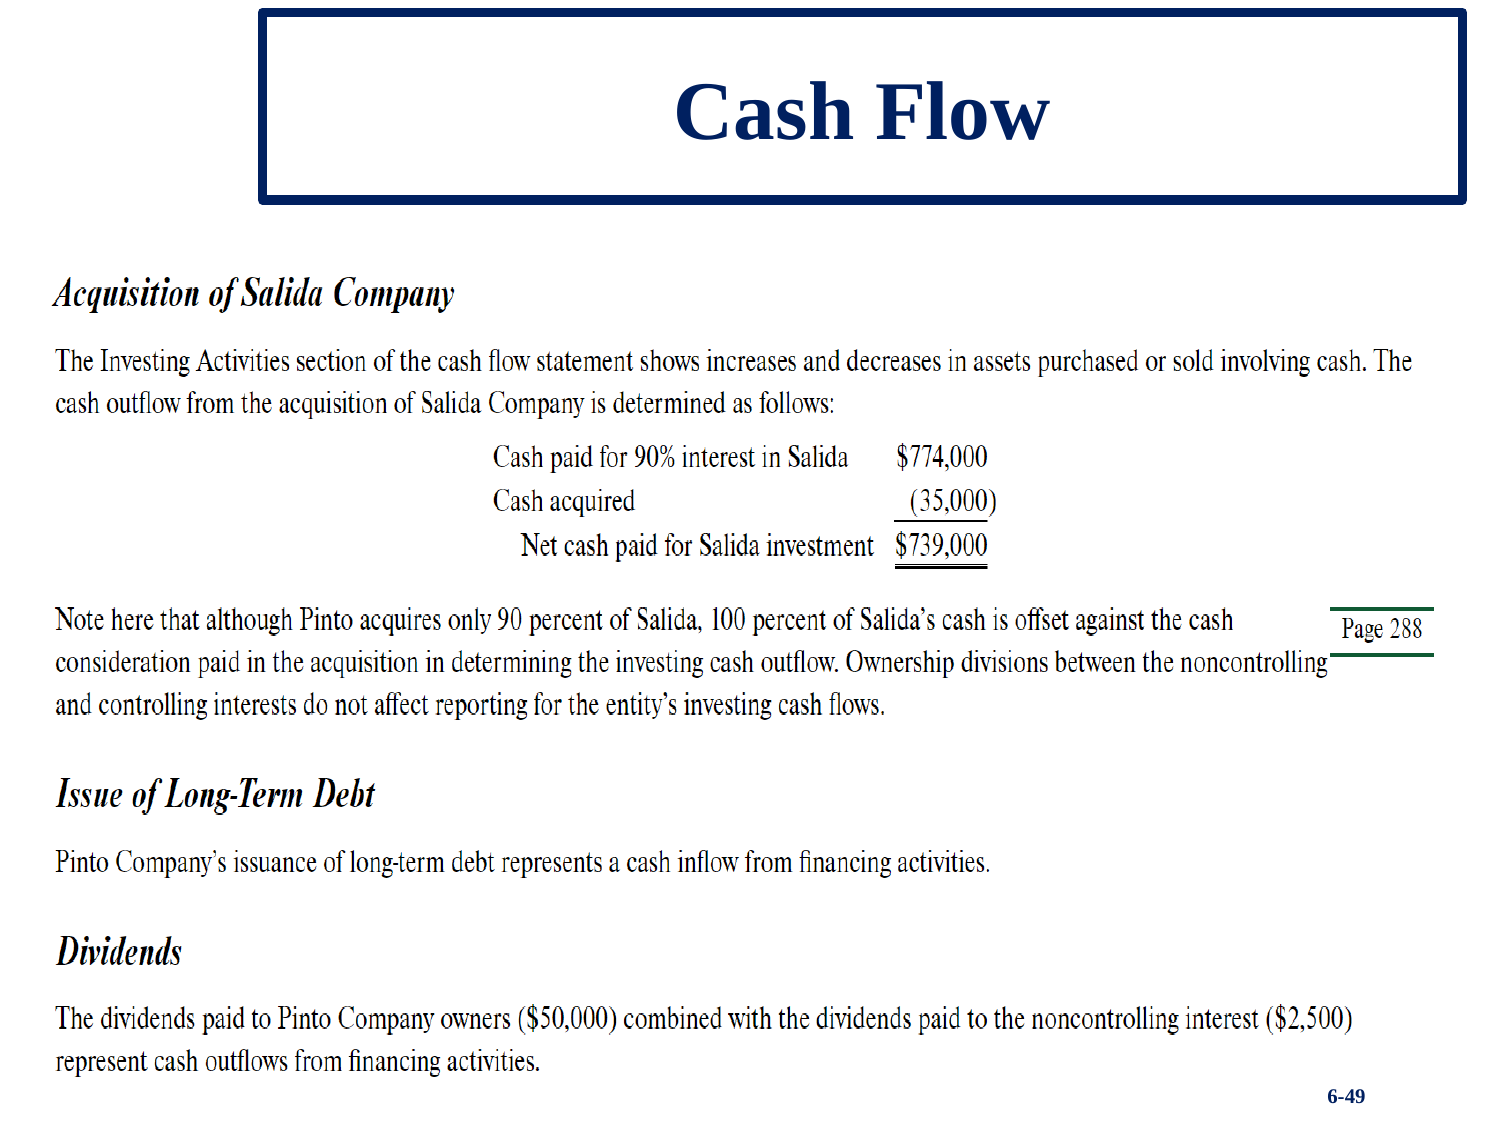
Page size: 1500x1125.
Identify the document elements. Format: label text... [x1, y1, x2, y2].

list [37, 262, 1463, 1088]
slide_number 6-49 [1312, 1097, 1400, 1125]
title Cash Flow [258, 8, 1467, 205]
